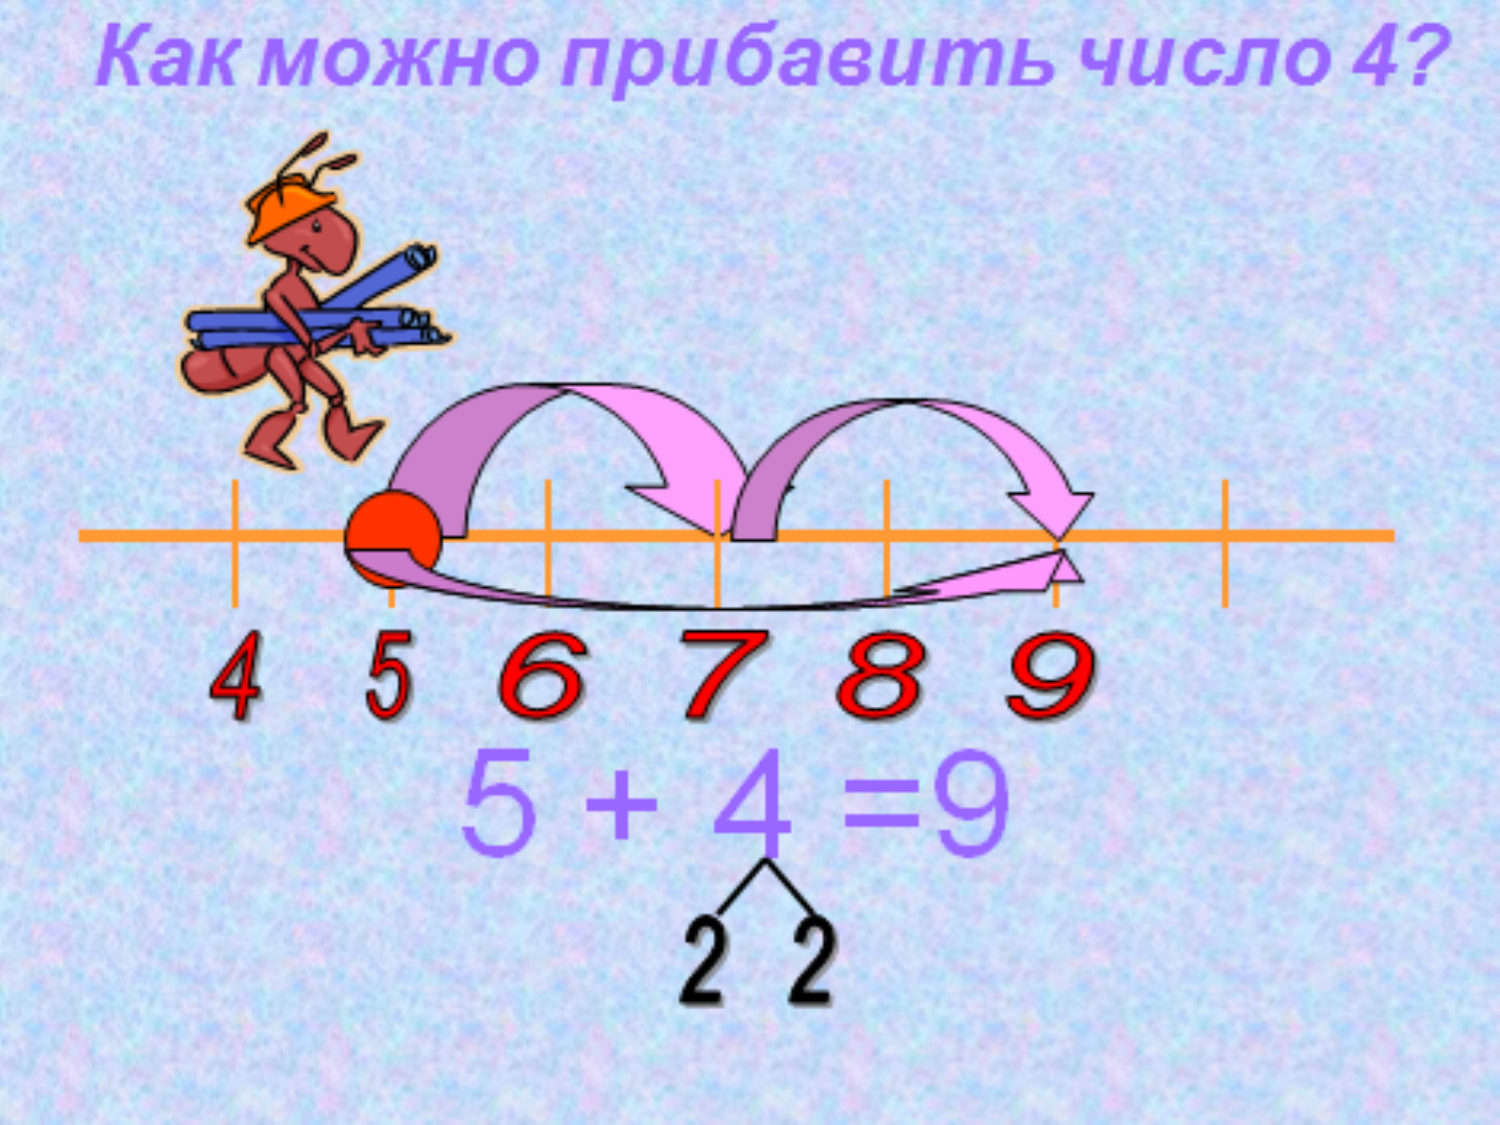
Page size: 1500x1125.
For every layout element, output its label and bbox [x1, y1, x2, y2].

list [0, 0, 1500, 1125]
